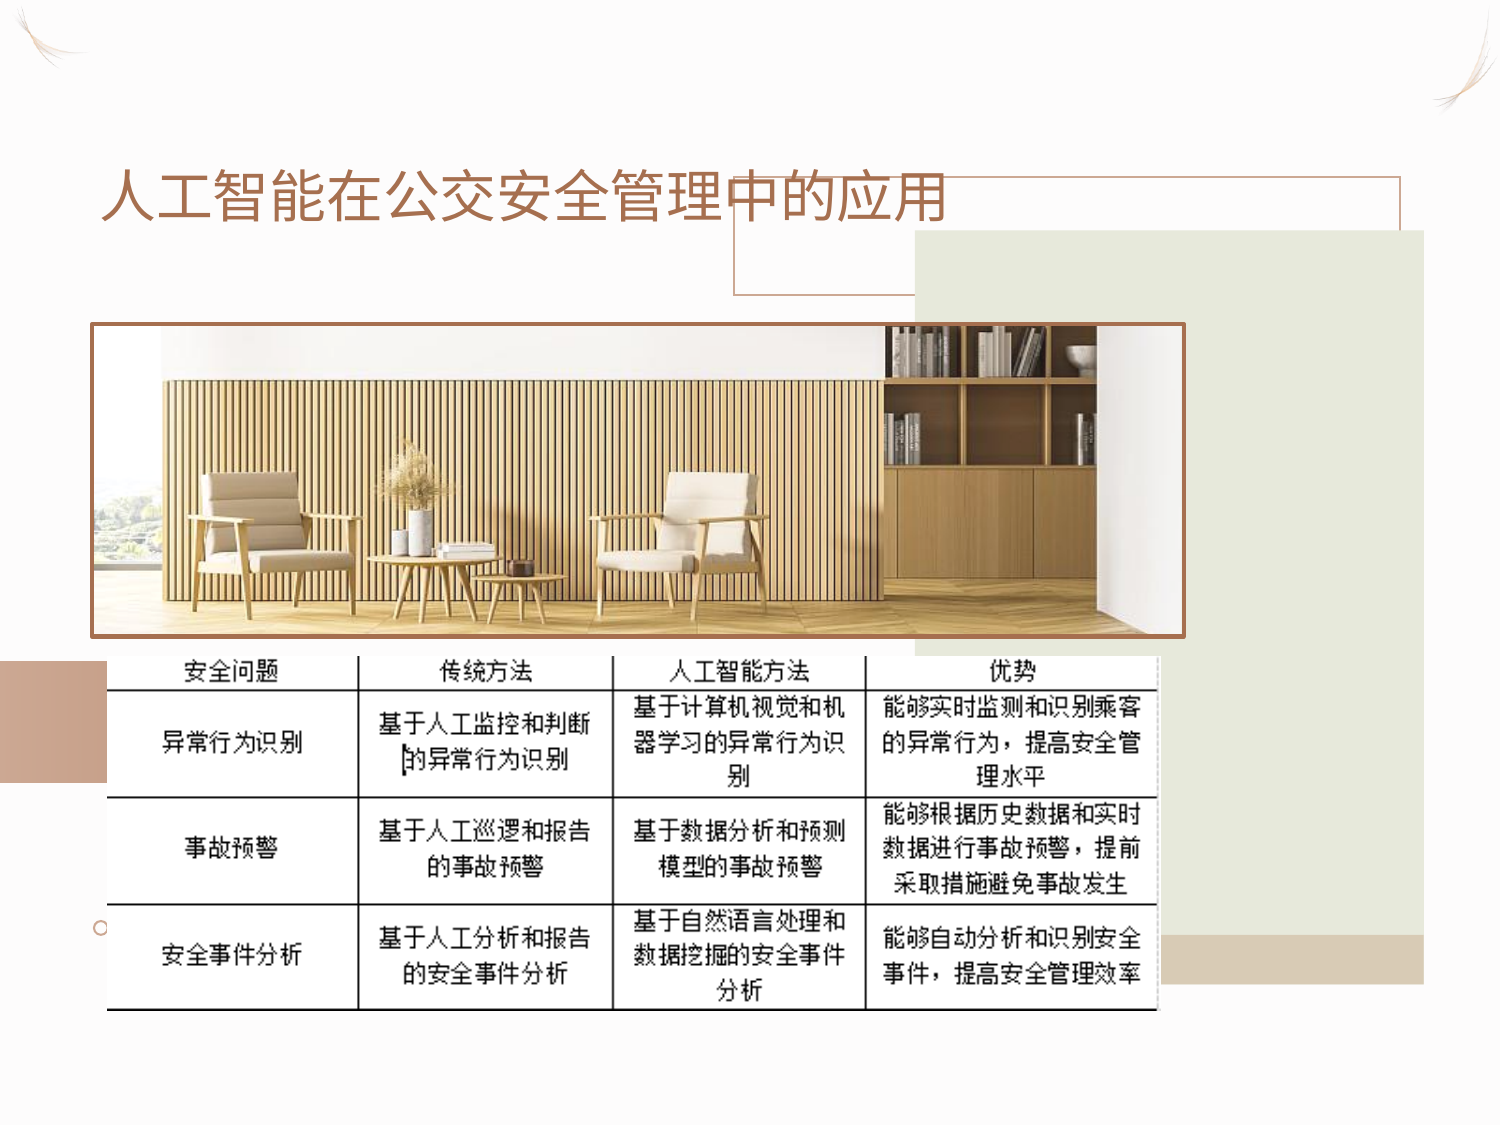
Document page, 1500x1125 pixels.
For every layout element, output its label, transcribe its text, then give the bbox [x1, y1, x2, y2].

text_box [733, 268, 914, 296]
text_box [972, 176, 1401, 229]
text_box 人工智能在公交安全管理中的应用 [84, 121, 972, 268]
text_box [914, 229, 1425, 934]
text_box [0, 660, 107, 783]
picture [6, 0, 95, 87]
picture [93, 326, 1182, 635]
text_box [1161, 934, 1425, 985]
picture [1417, 0, 1500, 128]
picture [107, 656, 1161, 1011]
text_box [92, 919, 107, 936]
